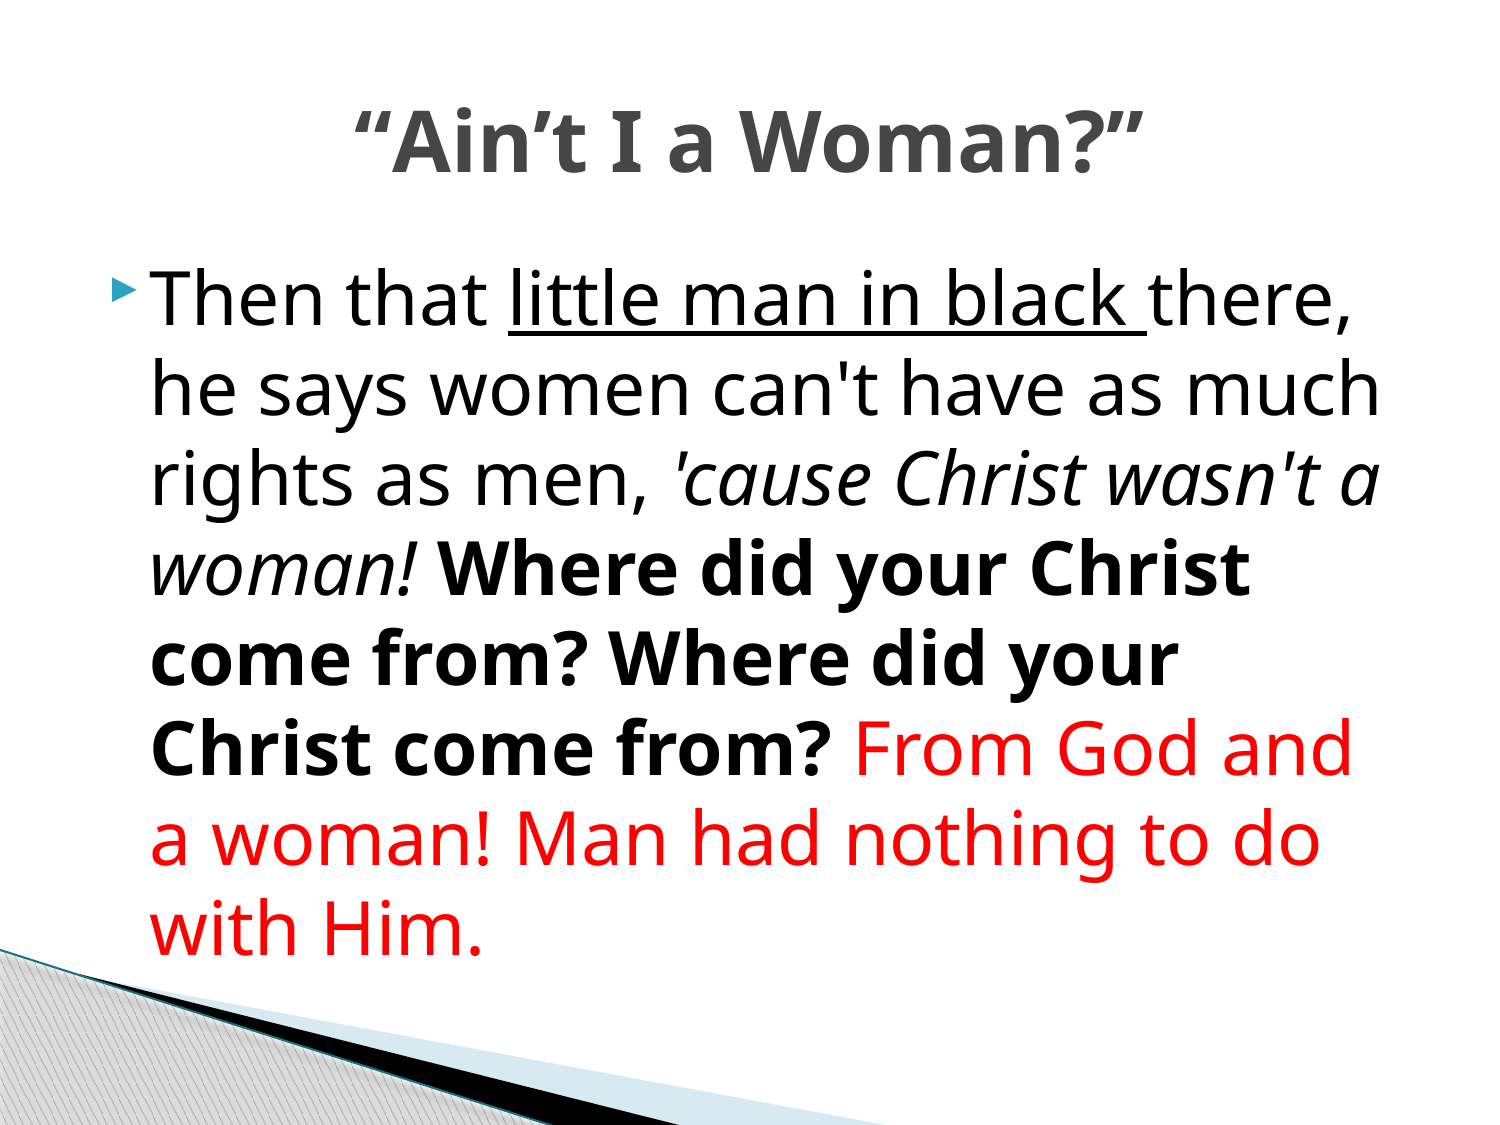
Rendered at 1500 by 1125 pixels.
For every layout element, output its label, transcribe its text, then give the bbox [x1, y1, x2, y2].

title “Ain’t I a Woman?” [75, 45, 1425, 233]
list Then that little man in black there, he says women can't have as much rights as men, 'cause Christ wasn't a woman! Where did your Christ come from? Where did your Christ come from? From God and a woman! Man had nothing to do with Him. [75, 243, 1425, 986]
